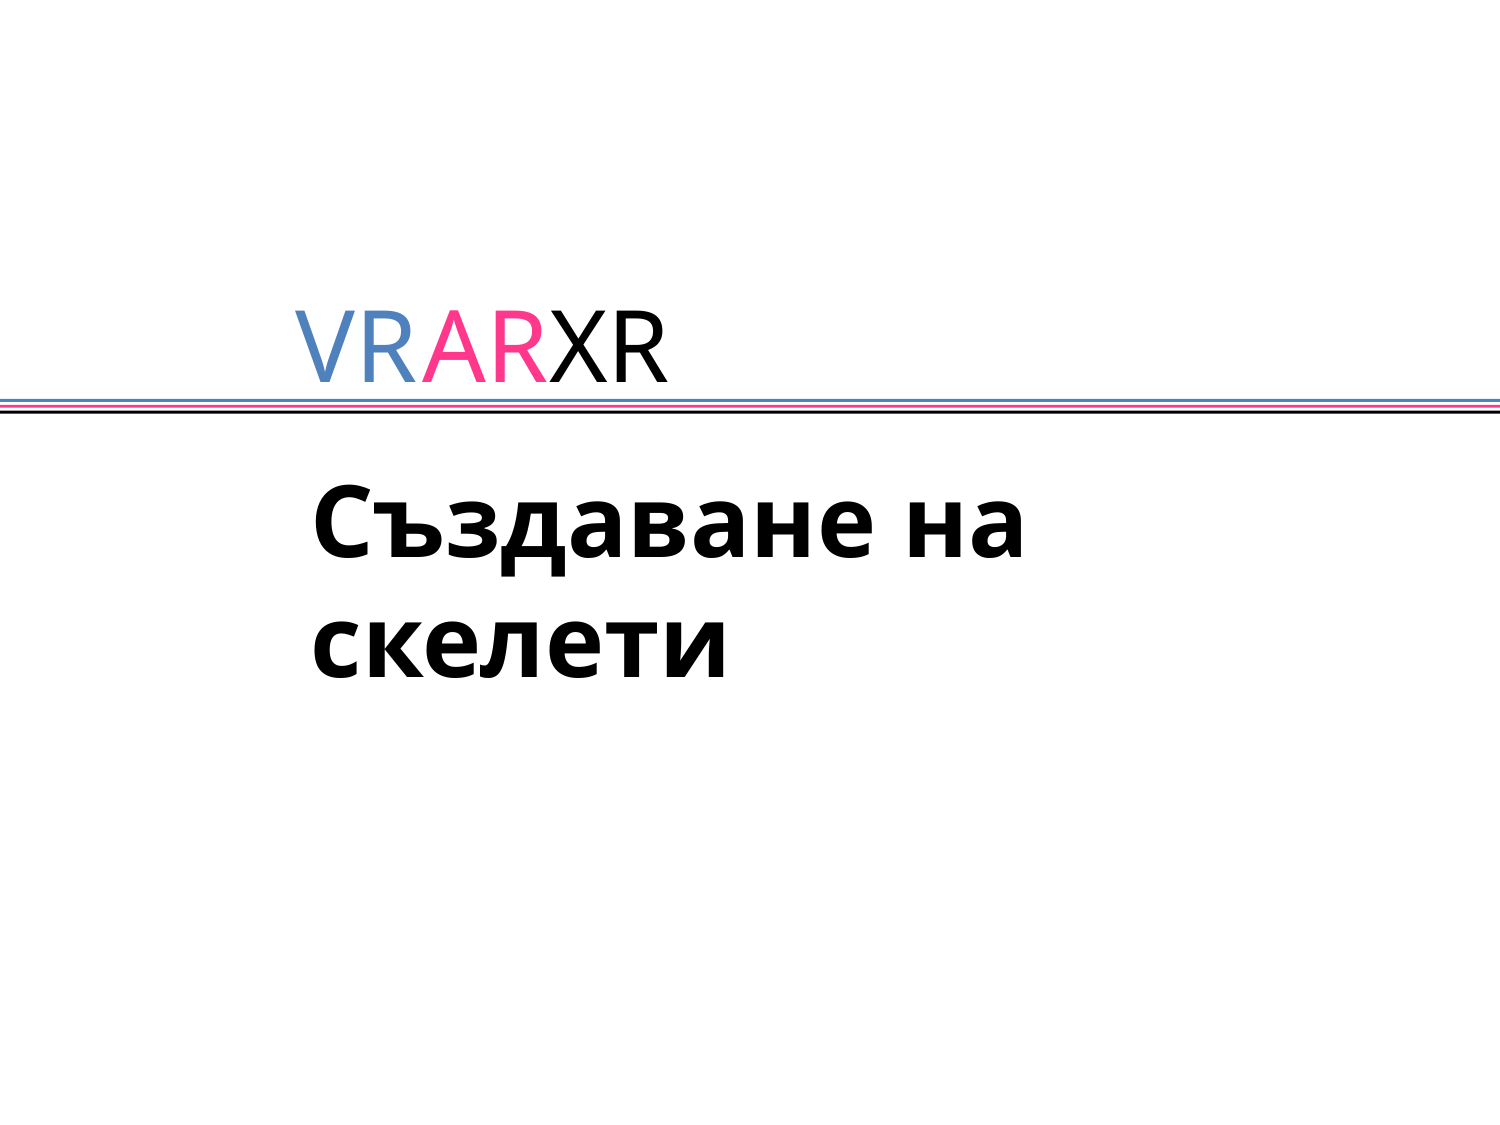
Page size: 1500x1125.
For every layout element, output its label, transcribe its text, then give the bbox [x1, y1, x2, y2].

list Създаване на скелети [295, 450, 1450, 563]
